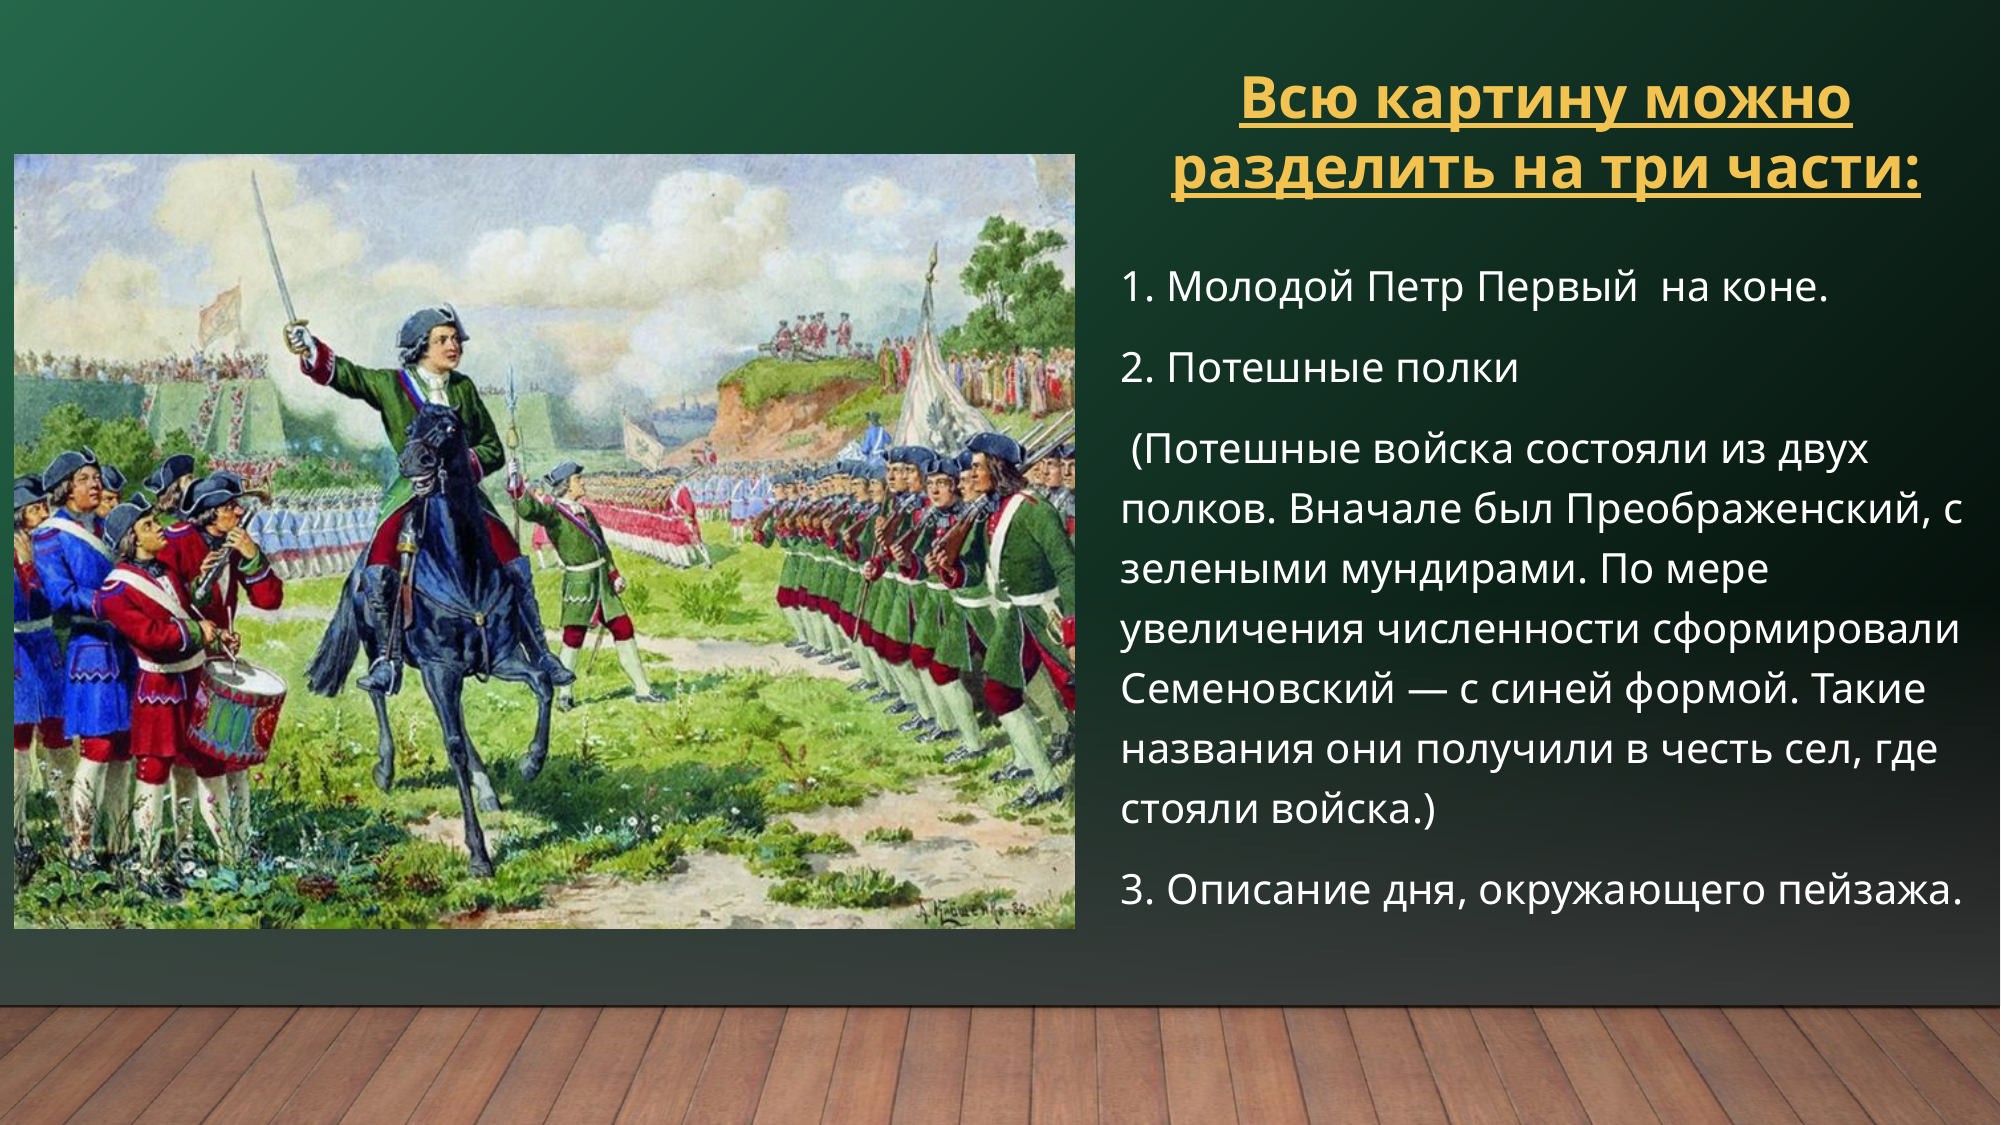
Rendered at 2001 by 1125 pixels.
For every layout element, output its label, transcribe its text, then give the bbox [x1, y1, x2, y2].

text_box Всю картину можно разделить на три части: [1092, 53, 2000, 253]
picture [0, 1005, 2000, 1125]
picture [14, 154, 1075, 929]
list 1. Молодой Петр Первый на коне. 2. Потешные полки (Потешные войска состояли из двух полков. Вначале был Преображенский, с зелеными мундирами. По мере увеличения численности сформировали Семеновский — с синей формой. Такие названия они получили в честь сел, где стояли войска.) 3. Описание дня, окружающего пейзажа. [1105, 253, 1984, 1026]
